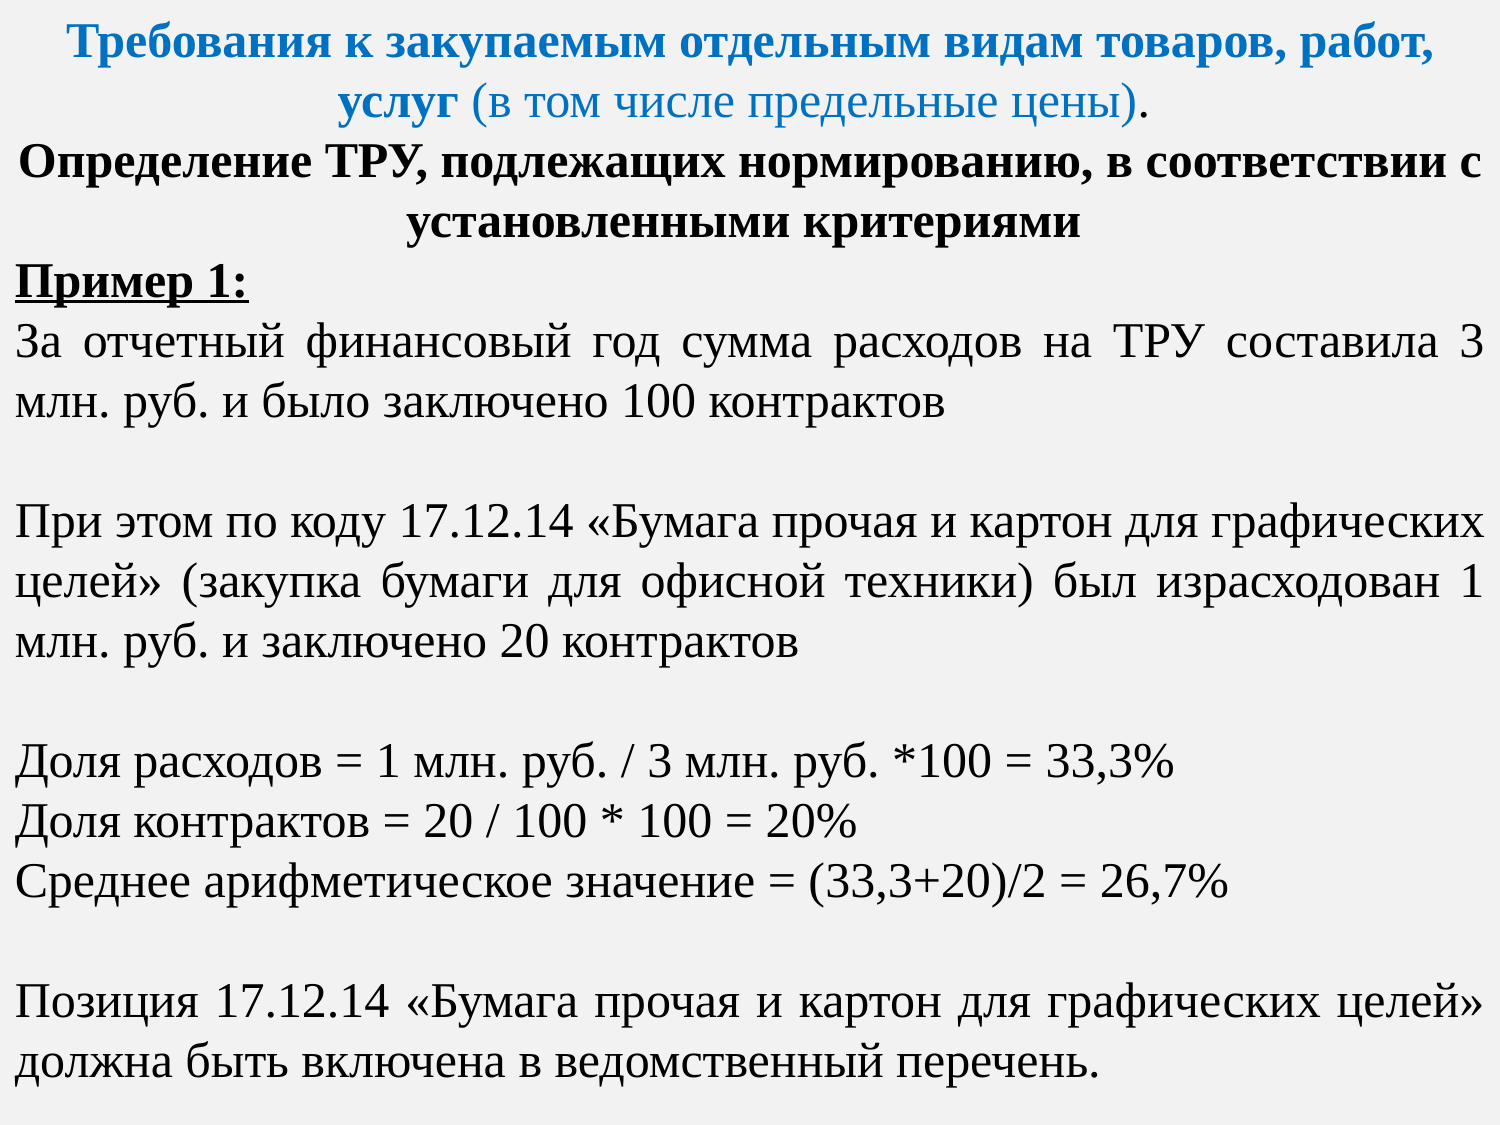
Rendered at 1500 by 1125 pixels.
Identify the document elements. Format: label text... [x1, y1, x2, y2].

text_box Требования к закупаемым отдельным видам товаров, работ, услуг (в том числе предельные цены). Определение ТРУ, подлежащих нормированию, в соответствии с установленными критериями Пример 1: За отчетный финансовый год сумма расходов на ТРУ составила 3 млн. руб. и было заключено 100 контрактов При этом по коду 17.12.14 «Бумага прочая и картон для графических целей» (закупка бумаги для офисной техники) был израсходован 1 млн. руб. и заключено 20 контрактов Доля расходов = 1 млн. руб. / 3 млн. руб. *100 = 33,3% Доля контрактов = 20 / 100 * 100 = 20% Среднее арифметическое значение = (33,3+20)/2 = 26,7% Позиция 17.12.14 «Бумага прочая и картон для графических целей» должна быть включена в ведомственный перечень. [0, 0, 1500, 1125]
